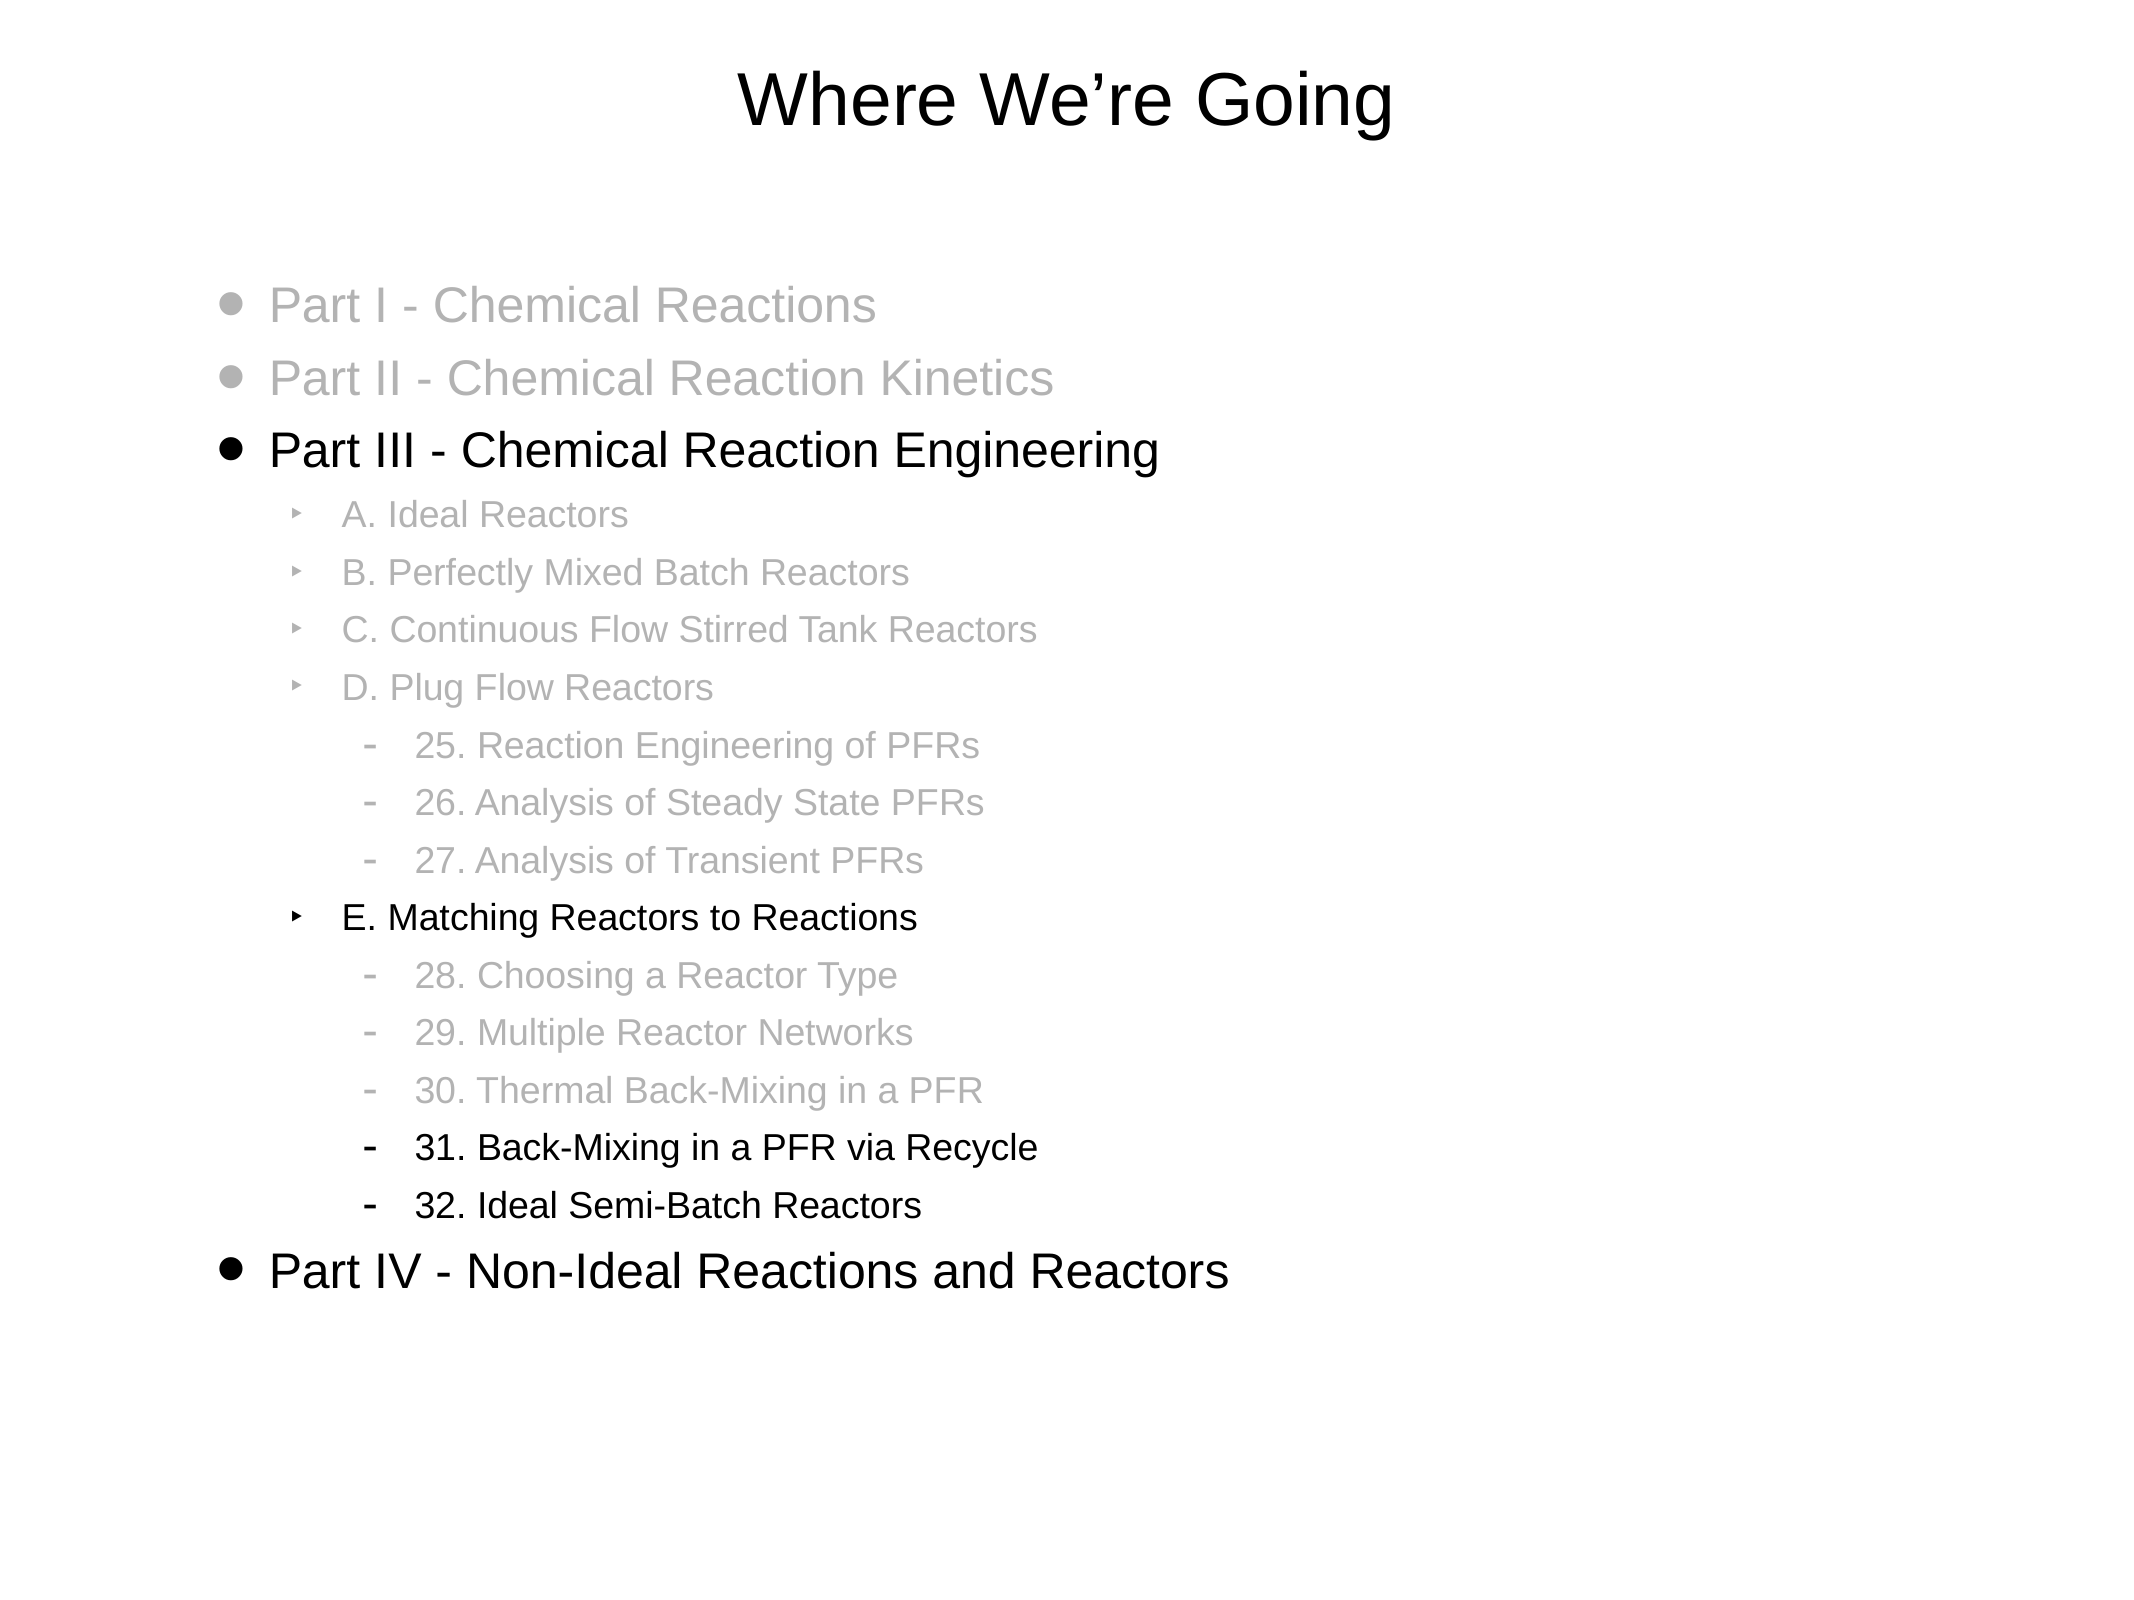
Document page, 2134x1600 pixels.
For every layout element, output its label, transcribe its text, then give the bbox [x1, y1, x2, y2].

list Part I - Chemical Reactions Part II - Chemical Reaction Kinetics Part III - Chemical Reaction Engineering A. Ideal Reactors B. Perfectly Mixed Batch Reactors C. Continuous Flow Stirred Tank Reactors D. Plug Flow Reactors 25. Reaction Engineering of PFRs 26. Analysis of Steady State PFRs 27. Analysis of Transient PFRs E. Matching Reactors to Reactions 28. Choosing a Reactor Type 29. Multiple Reactor Networks 30. Thermal Back-Mixing in a PFR 31. Back-Mixing in a PFR via Recycle 32. Ideal Semi-Batch Reactors Part IV - Non-Ideal Reactions and Reactors [208, 264, 1925, 1463]
title Where We’re Going [208, 41, 1925, 250]
